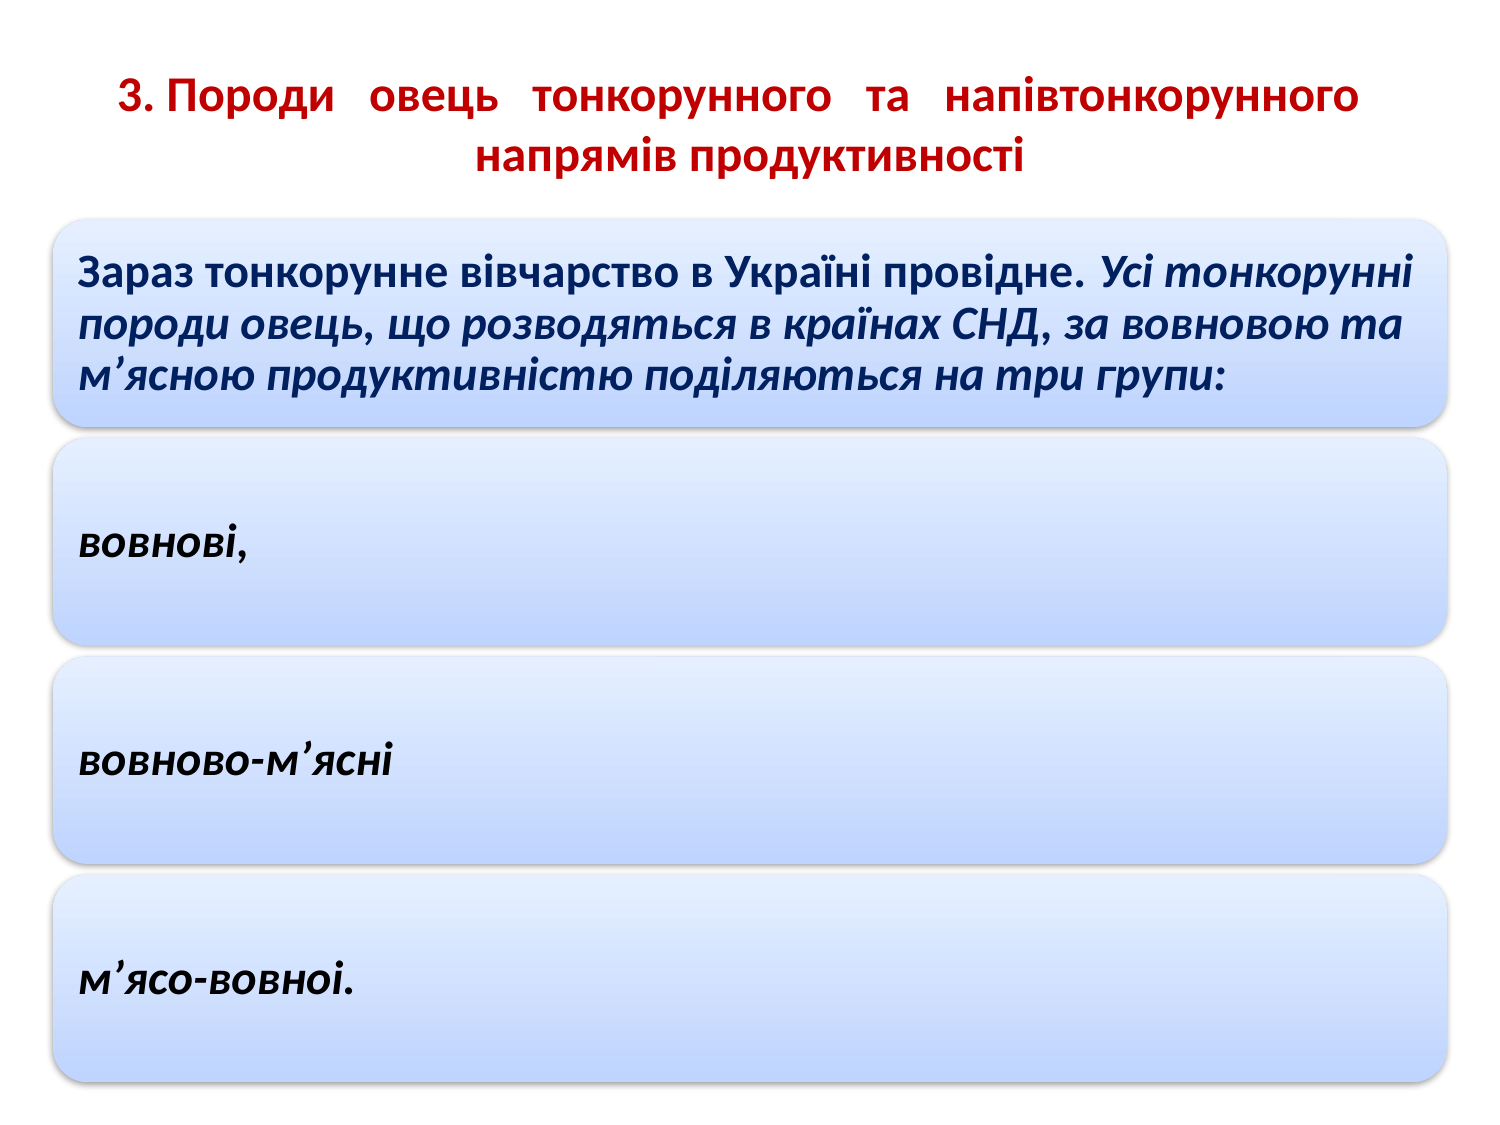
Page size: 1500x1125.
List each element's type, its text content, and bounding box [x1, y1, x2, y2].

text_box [52, 207, 1448, 1095]
text_box 3. Породи овець тонкорунного та напівтонкорунного напрямів продуктивності [0, 54, 1500, 280]
